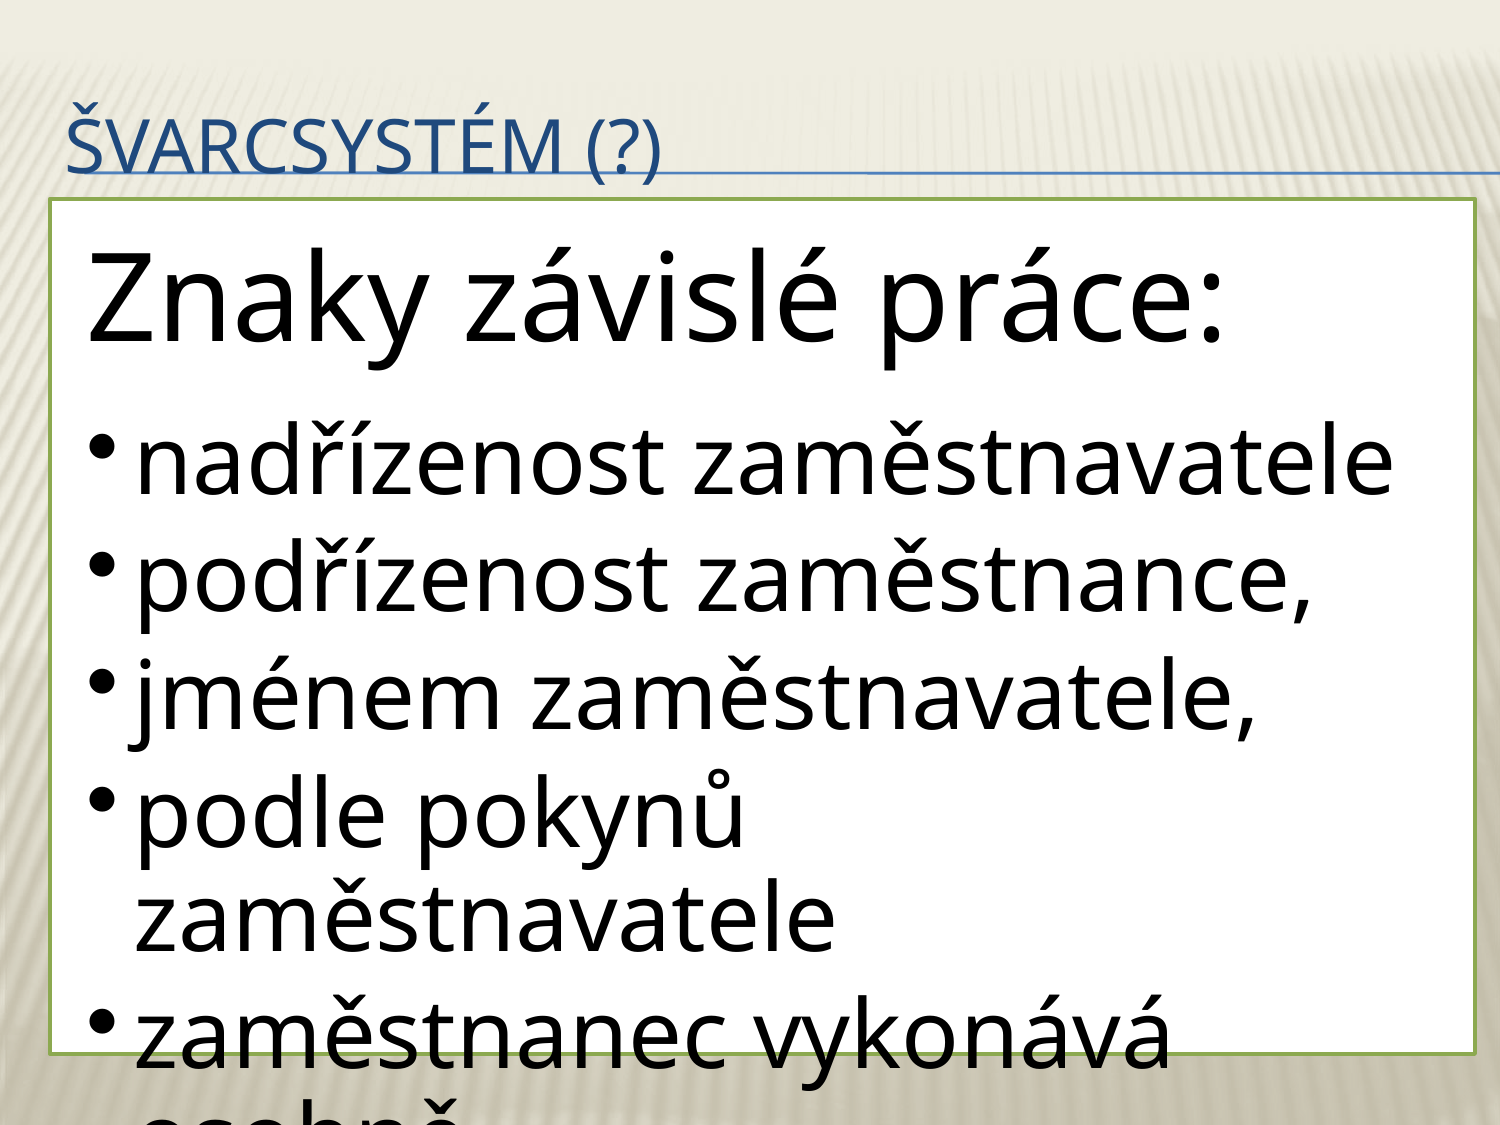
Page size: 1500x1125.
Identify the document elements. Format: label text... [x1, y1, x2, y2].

title Švarcsystém (?) [50, 75, 1475, 195]
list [49, 195, 1476, 1057]
